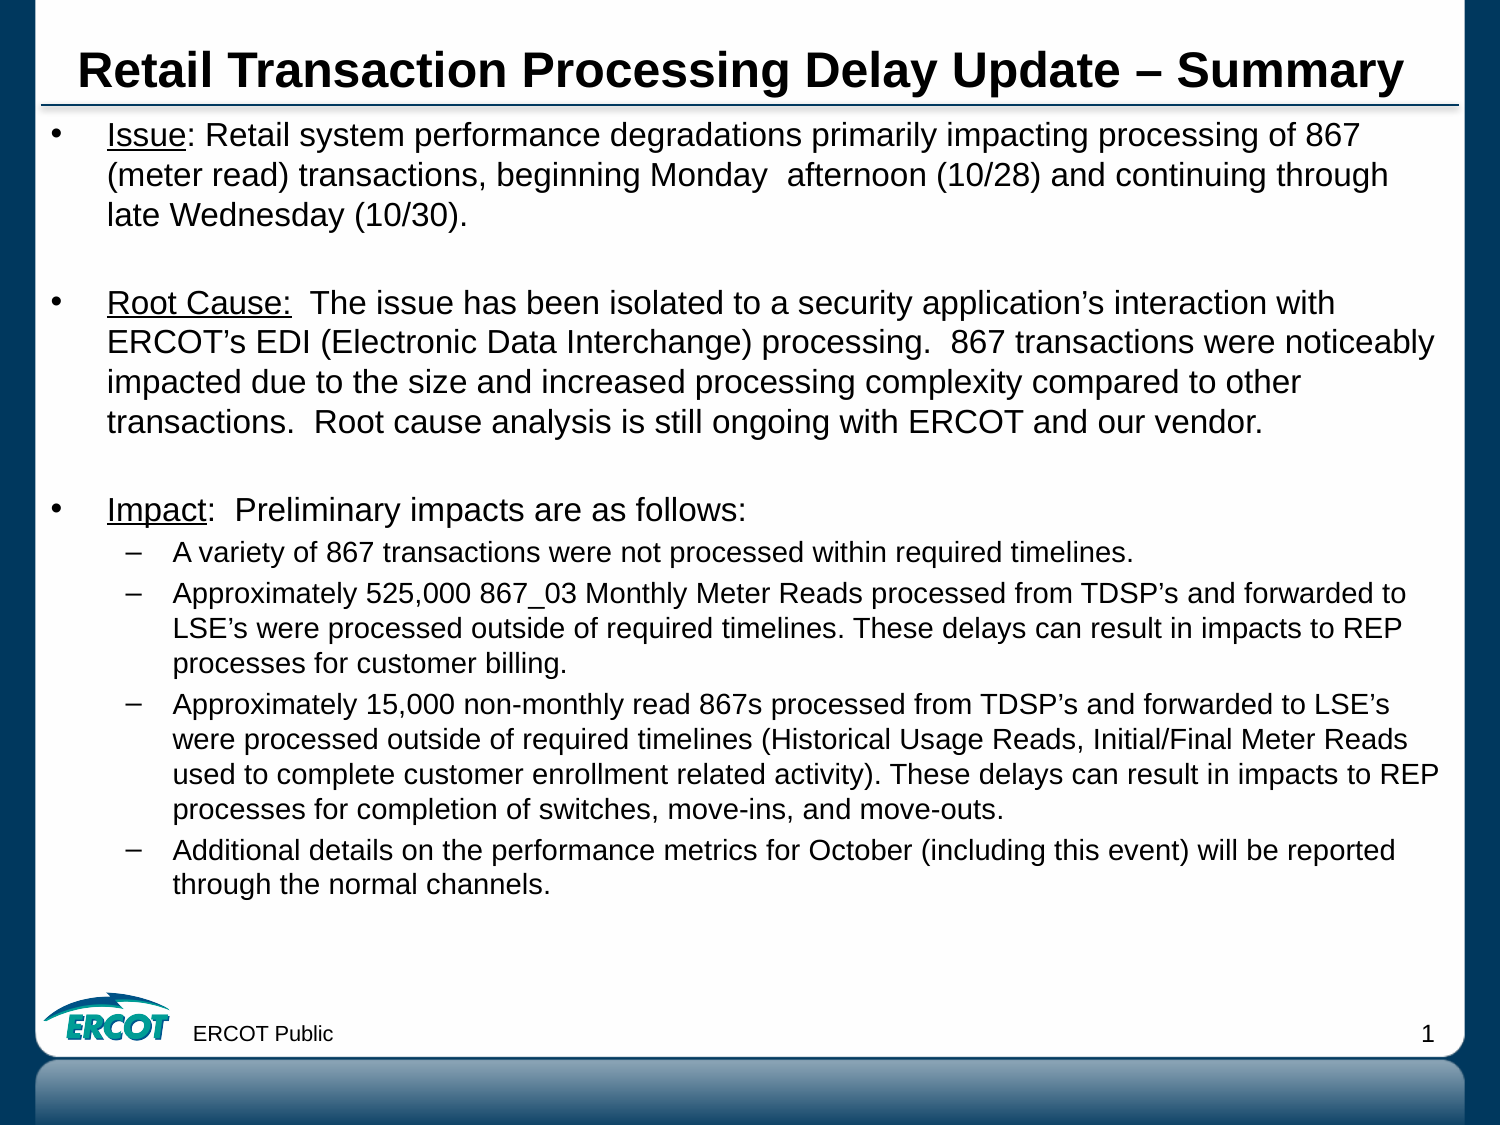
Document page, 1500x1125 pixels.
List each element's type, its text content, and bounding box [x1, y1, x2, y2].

picture [35, 0, 1465, 1125]
text_box Issue: Retail system performance degradations primarily impacting processing of 867 (meter read) transactions, beginning Monday afternoon (10/28) and continuing through late Wednesday (10/30). Root Cause: The issue has been isolated to a security application’s interaction with ERCOT’s EDI (Electronic Data Interchange) processing. 867 transactions were noticeably impacted due to the size and increased processing complexity compared to other transactions. Root cause analysis is still ongoing with ERCOT and our vendor. Impact: Preliminary impacts are as follows: A variety of 867 transactions were not processed within required timelines. Approximately 525,000 867_03 Monthly Meter Reads processed from TDSP’s and forwarded to LSE’s were processed outside of required timelines. These delays can result in impacts to REP processes for customer billing. Approximately 15,000 non-monthly read 867s processed from TDSP’s and forwarded to LSE’s were processed outside of required timelines (Historical Usage Reads, Initial/Final Meter Reads used to complete customer enrollment related activity). These delays can result in impacts to REP processes for completion of switches, move-ins, and move-outs. Additional details on the performance metrics for October (including this event) will be reported through the normal channels. [35, 106, 1461, 994]
title Retail Transaction Processing Delay Update – Summary [62, 29, 1448, 106]
